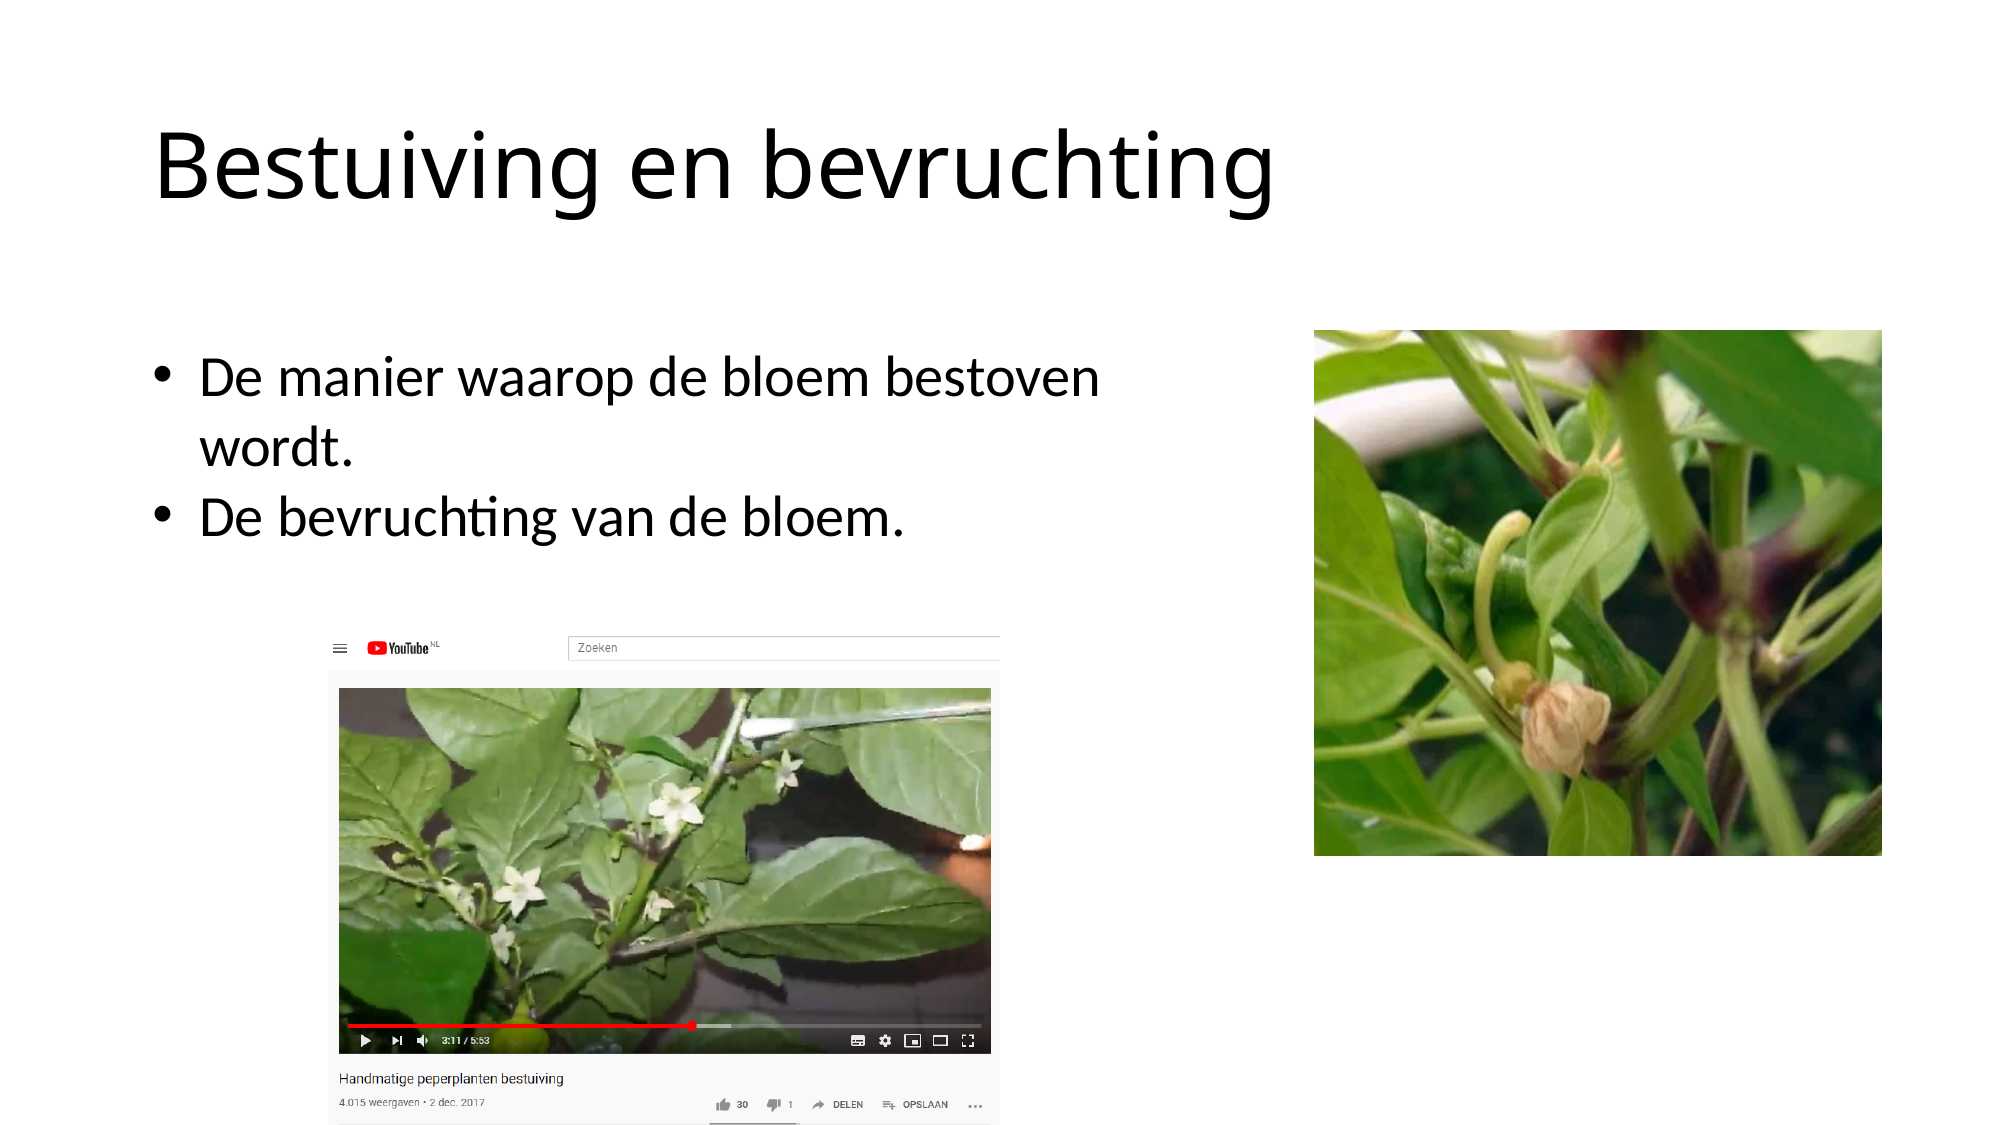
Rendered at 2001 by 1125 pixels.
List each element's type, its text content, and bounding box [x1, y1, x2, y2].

picture [327, 628, 1000, 1125]
text_box De manier waarop de bloem bestoven wordt. De bevruchting van de bloem. [137, 330, 1138, 556]
title Bestuiving en bevruchting [137, 59, 1863, 278]
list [1314, 330, 1882, 856]
